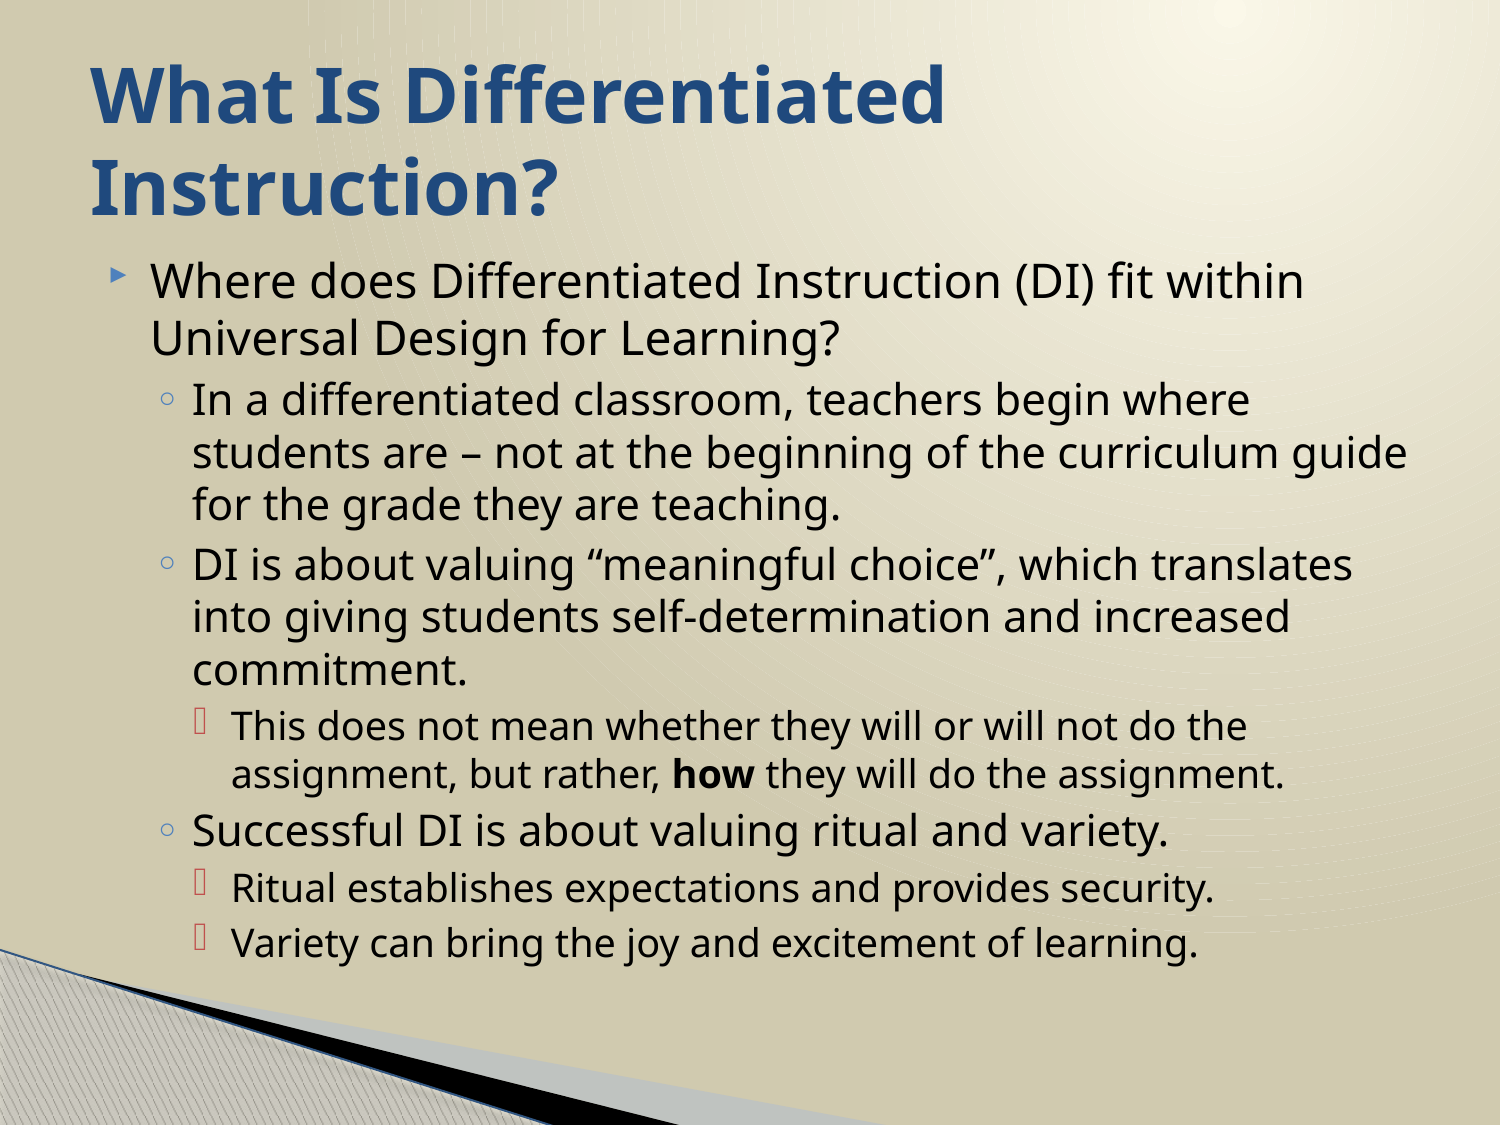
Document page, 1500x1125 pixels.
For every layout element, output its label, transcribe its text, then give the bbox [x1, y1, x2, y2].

title What Is Differentiated Instruction? [75, 45, 1425, 233]
list Where does Differentiated Instruction (DI) fit within Universal Design for Learning? In a differentiated classroom, teachers begin where students are – not at the beginning of the curriculum guide for the grade they are teaching. DI is about valuing “meaningful choice”, which translates into giving students self-determination and increased commitment. This does not mean whether they will or will not do the assignment, but rather, how they will do the assignment. Successful DI is about valuing ritual and variety. Ritual establishes expectations and provides security. Variety can bring the joy and excitement of learning. [74, 242, 1426, 986]
